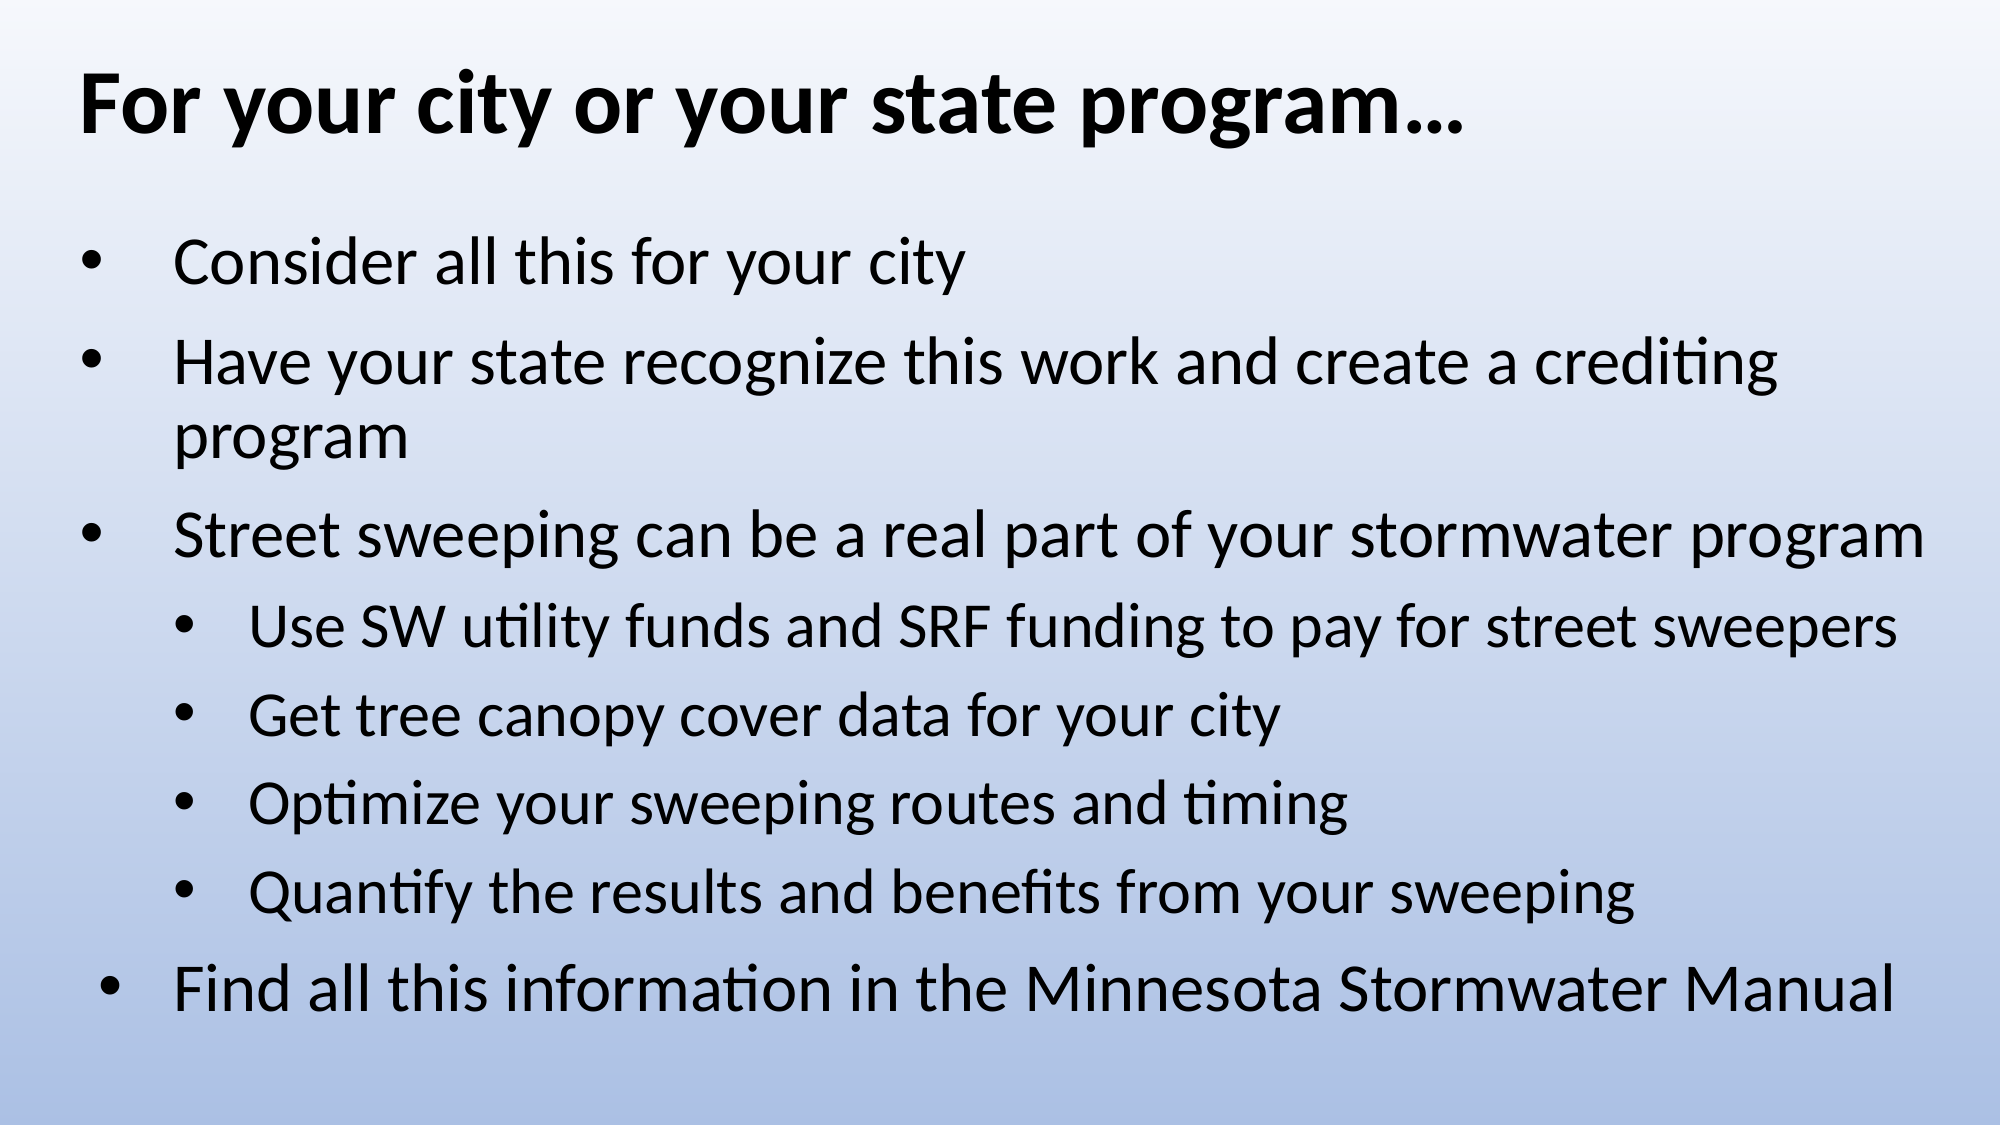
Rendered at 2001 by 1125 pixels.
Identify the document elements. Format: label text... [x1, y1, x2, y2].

subtitle For your city or your state program… Consider all this for your city Have your state recognize this work and create a crediting program Street sweeping can be a real part of your stormwater program Use SW utility funds and SRF funding to pay for street sweepers Get tree canopy cover data for your city Optimize your sweeping routes and timing Quantify the results and benefits from your sweeping Find all this information in the Minnesota Stormwater Manual [64, 46, 1963, 1086]
